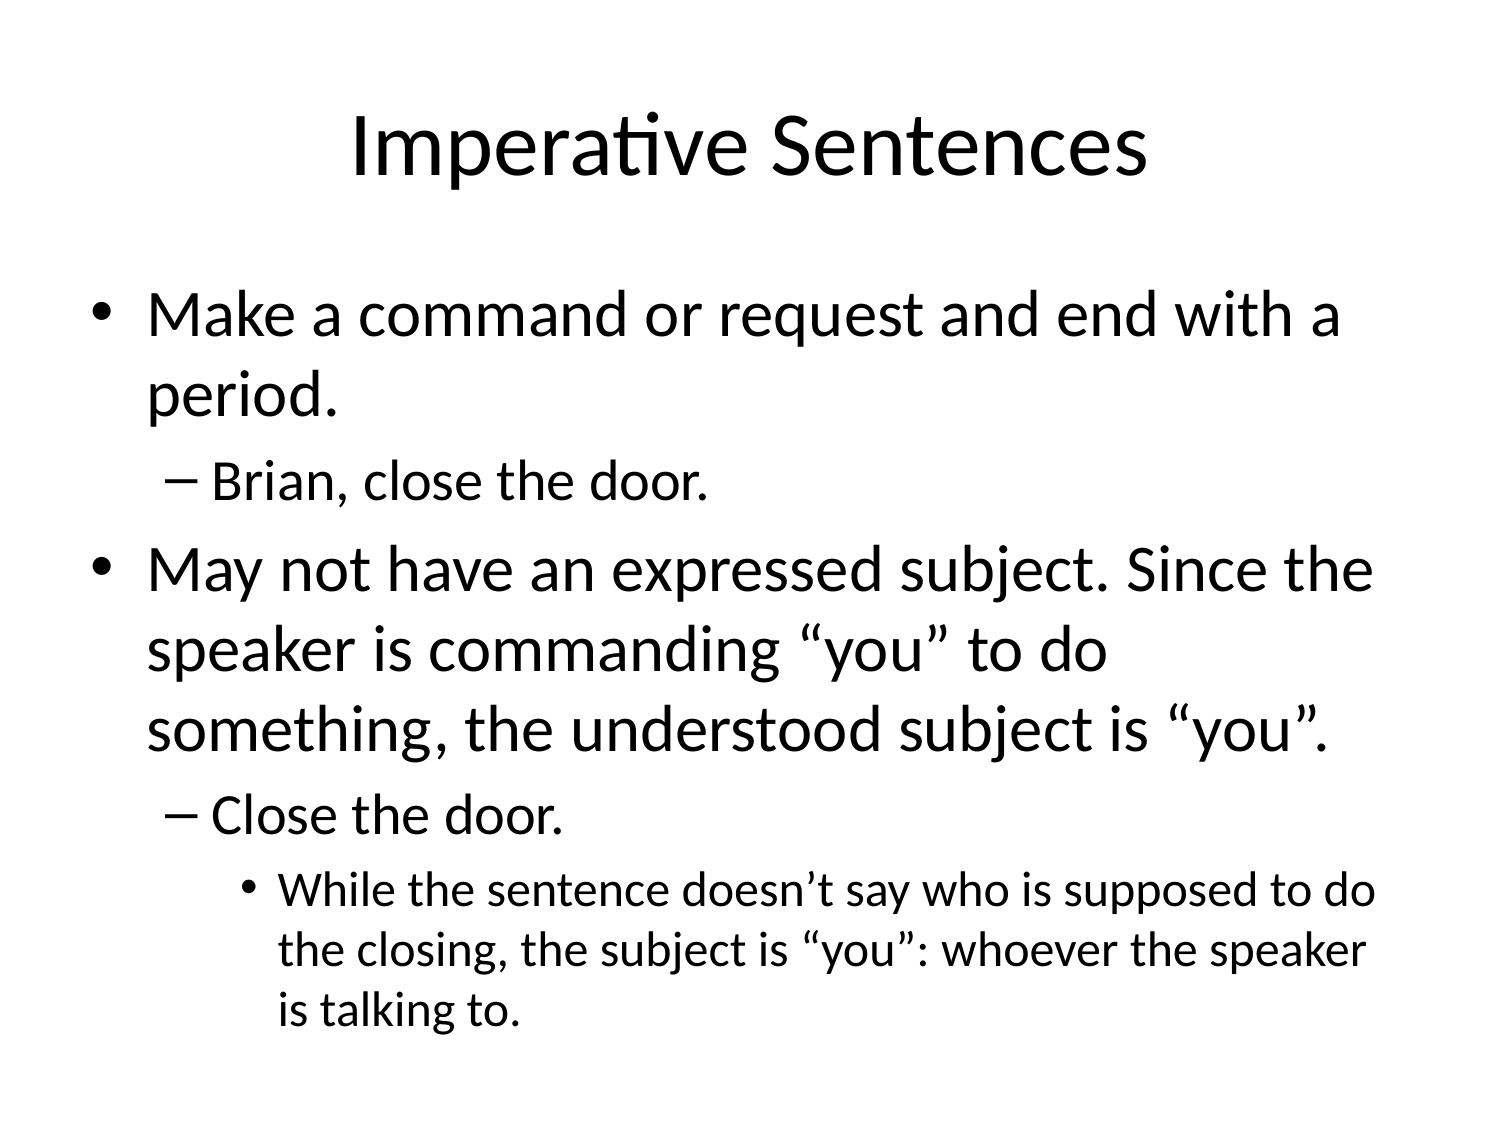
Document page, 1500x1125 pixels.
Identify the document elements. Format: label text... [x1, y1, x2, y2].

list Make a command or request and end with a period. Brian, close the door. May not have an expressed subject. Since the speaker is commanding “you” to do something, the understood subject is “you”. Close the door. While the sentence doesn’t say who is supposed to do the closing, the subject is “you”: whoever the speaker is talking to. [75, 262, 1425, 1075]
title Imperative Sentences [75, 45, 1425, 233]
